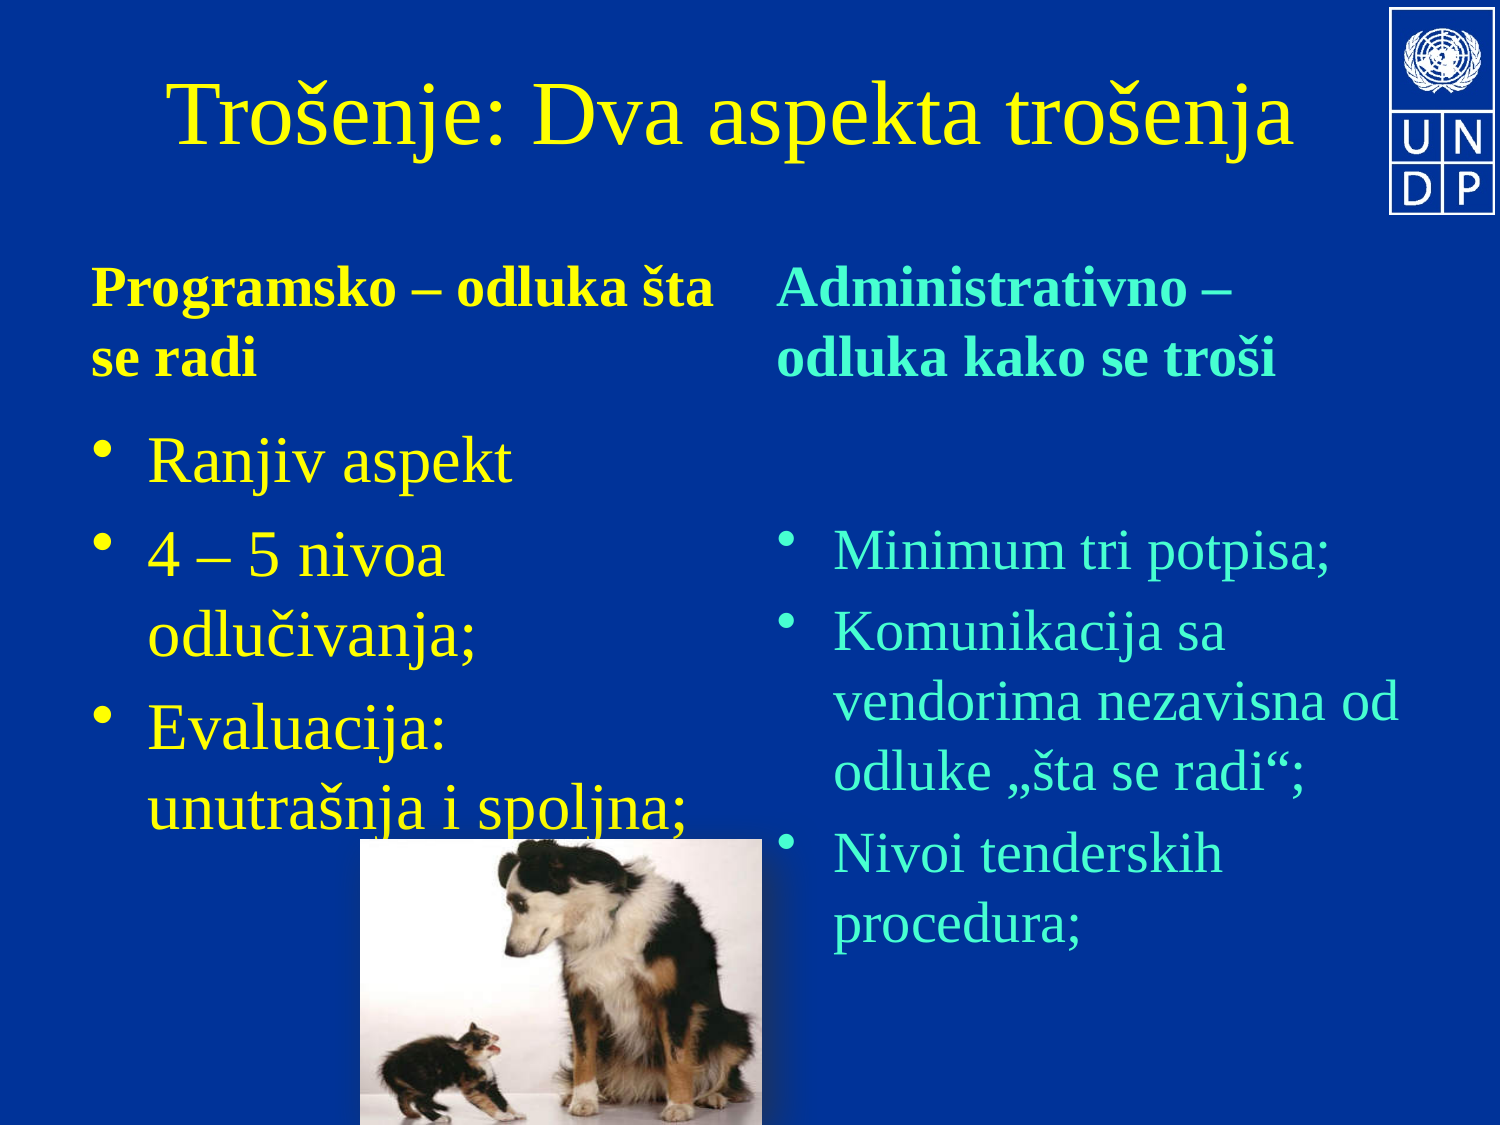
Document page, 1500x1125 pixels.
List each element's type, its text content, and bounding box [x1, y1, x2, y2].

title Trošenje: Dva aspekta trošenja [75, 45, 1388, 233]
list Administrativno – odluka kako se troši [761, 290, 1425, 396]
picture [1389, 7, 1495, 215]
list Programsko – odluka šta se radi [76, 290, 740, 396]
picture [359, 839, 763, 1125]
list Ranjiv aspekt 4 – 5 nivoa odlučivanja; Evaluacija: unutrašnja i spoljna; [76, 408, 740, 870]
list Minimum tri potpisa; Komunikacija sa vendorima nezavisna od odluke „šta se radi“; Nivoi tenderskih procedura; [761, 503, 1425, 1094]
